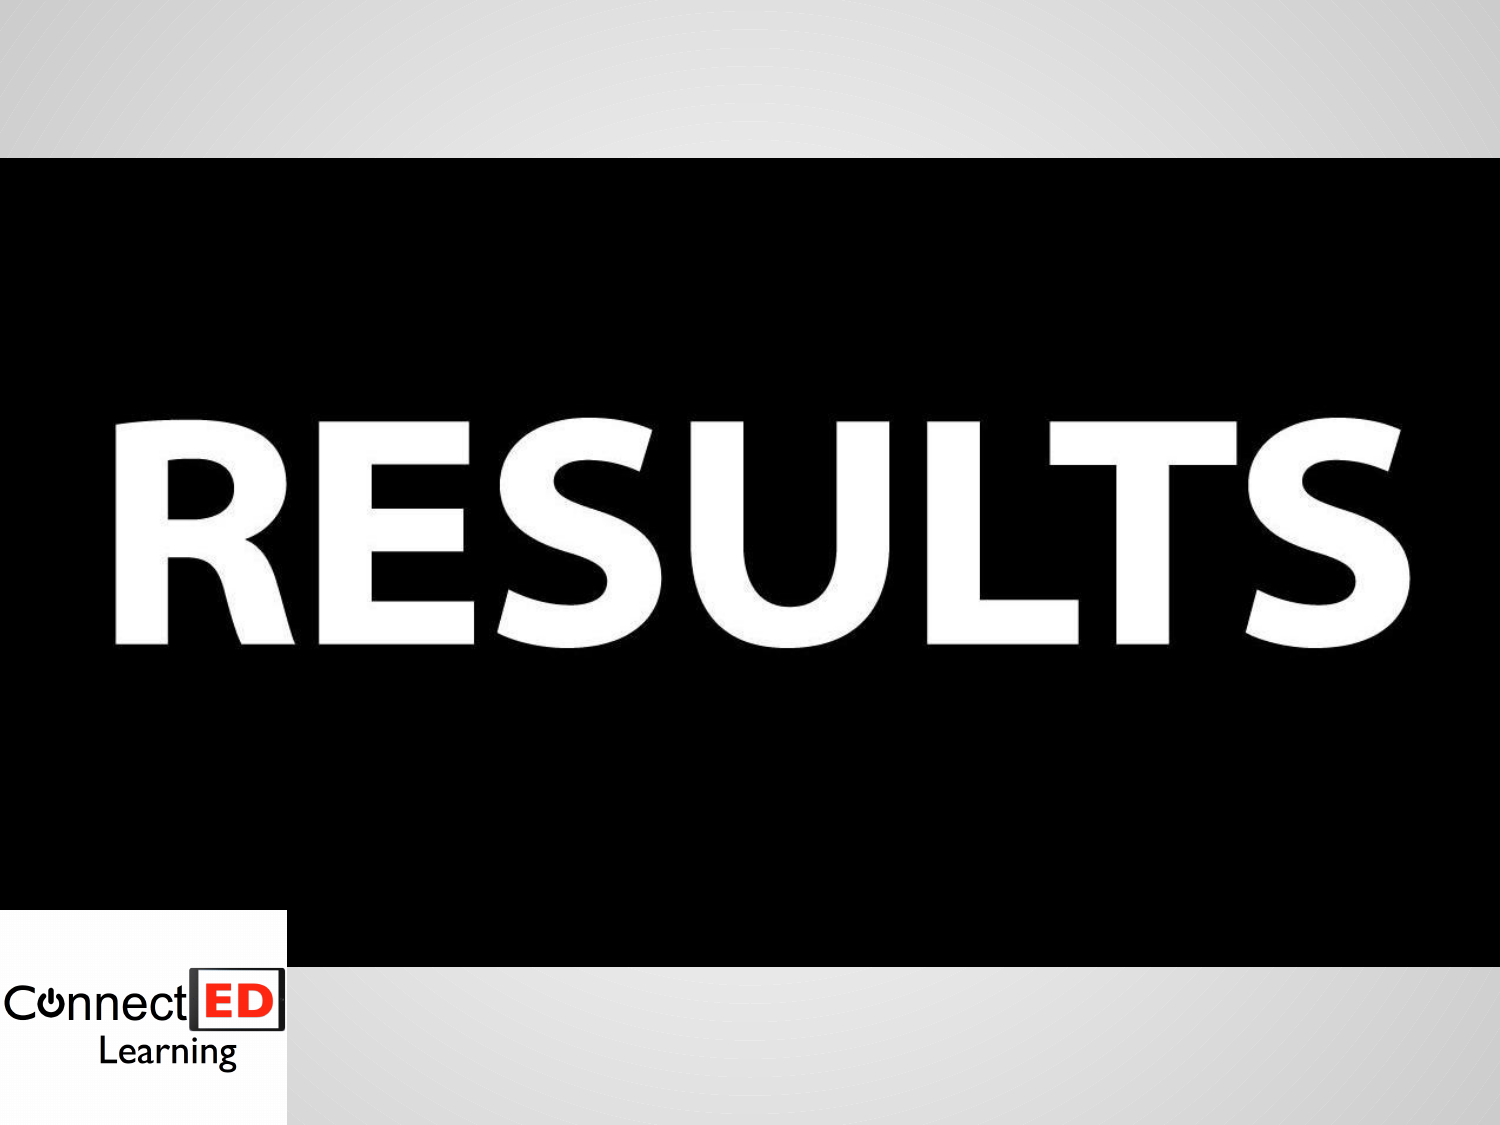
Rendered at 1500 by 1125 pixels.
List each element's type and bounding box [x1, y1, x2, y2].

picture [0, 158, 1500, 1125]
